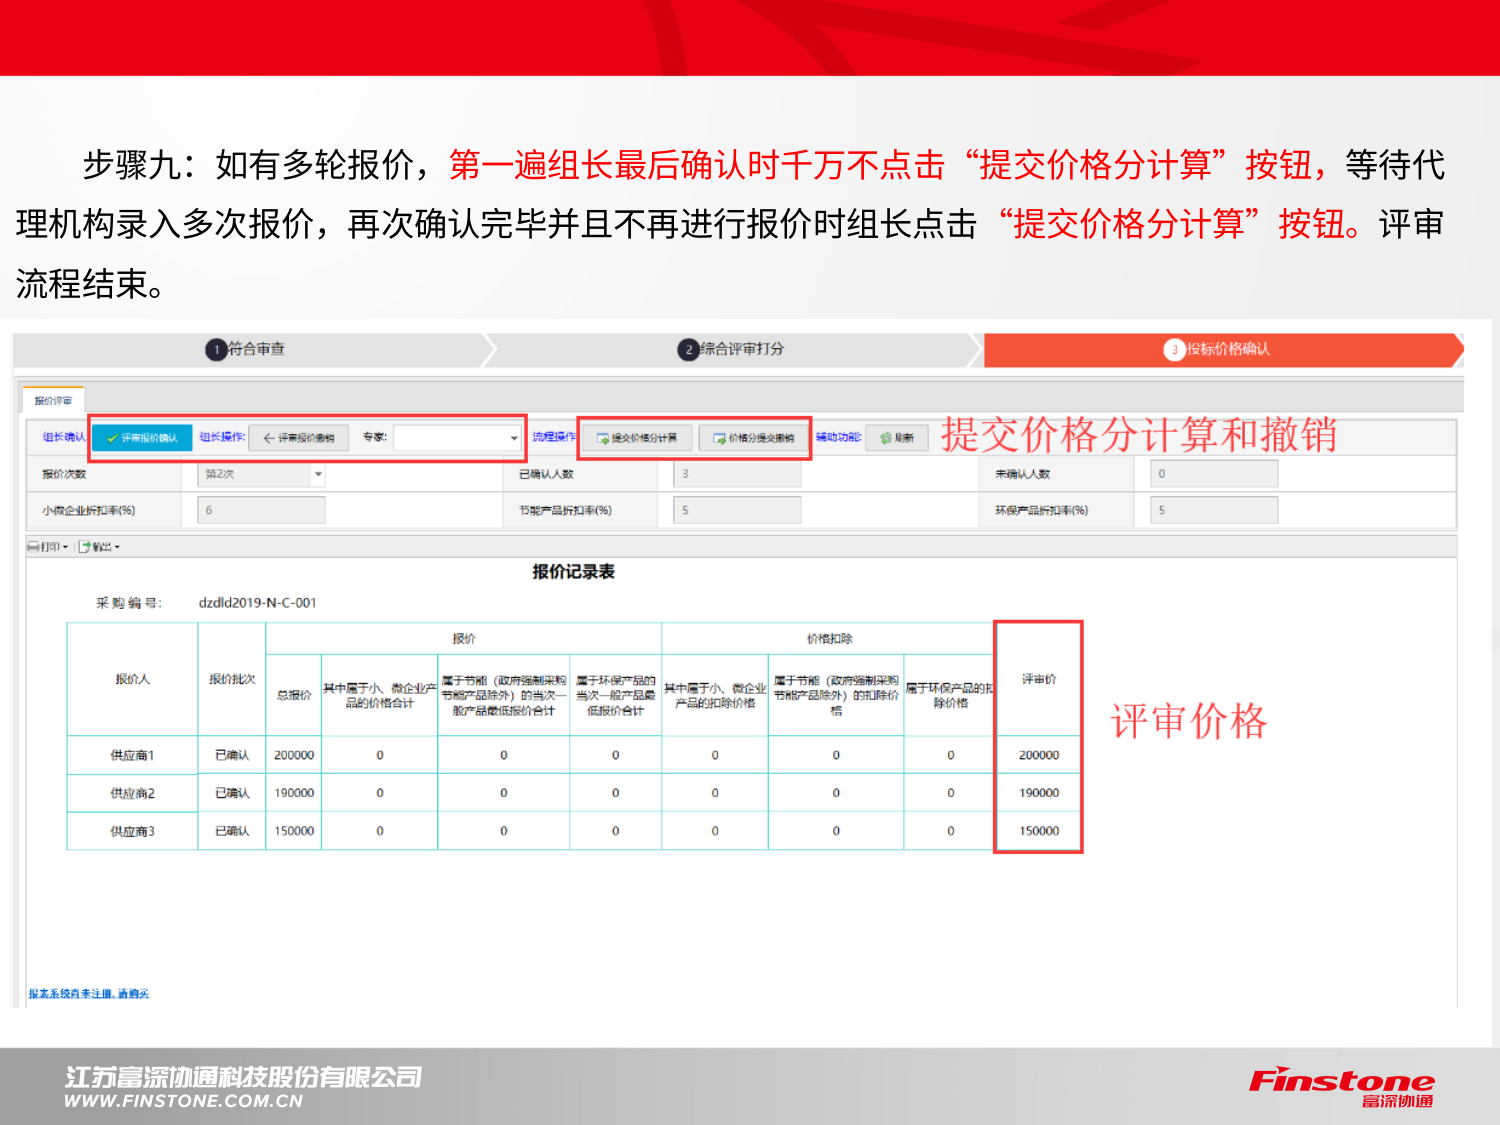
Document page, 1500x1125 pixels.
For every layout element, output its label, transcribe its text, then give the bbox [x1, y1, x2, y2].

picture [0, 0, 1500, 1125]
text_box 步骤九：如有多轮报价，第一遍组长最后确认时千万不点击“提交价格分计算”按钮，等待代理机构录入多次报价，再次确认完毕并且不再进行报价时组长点击“提交价格分计算”按钮。评审流程结束。 [0, 116, 1463, 319]
